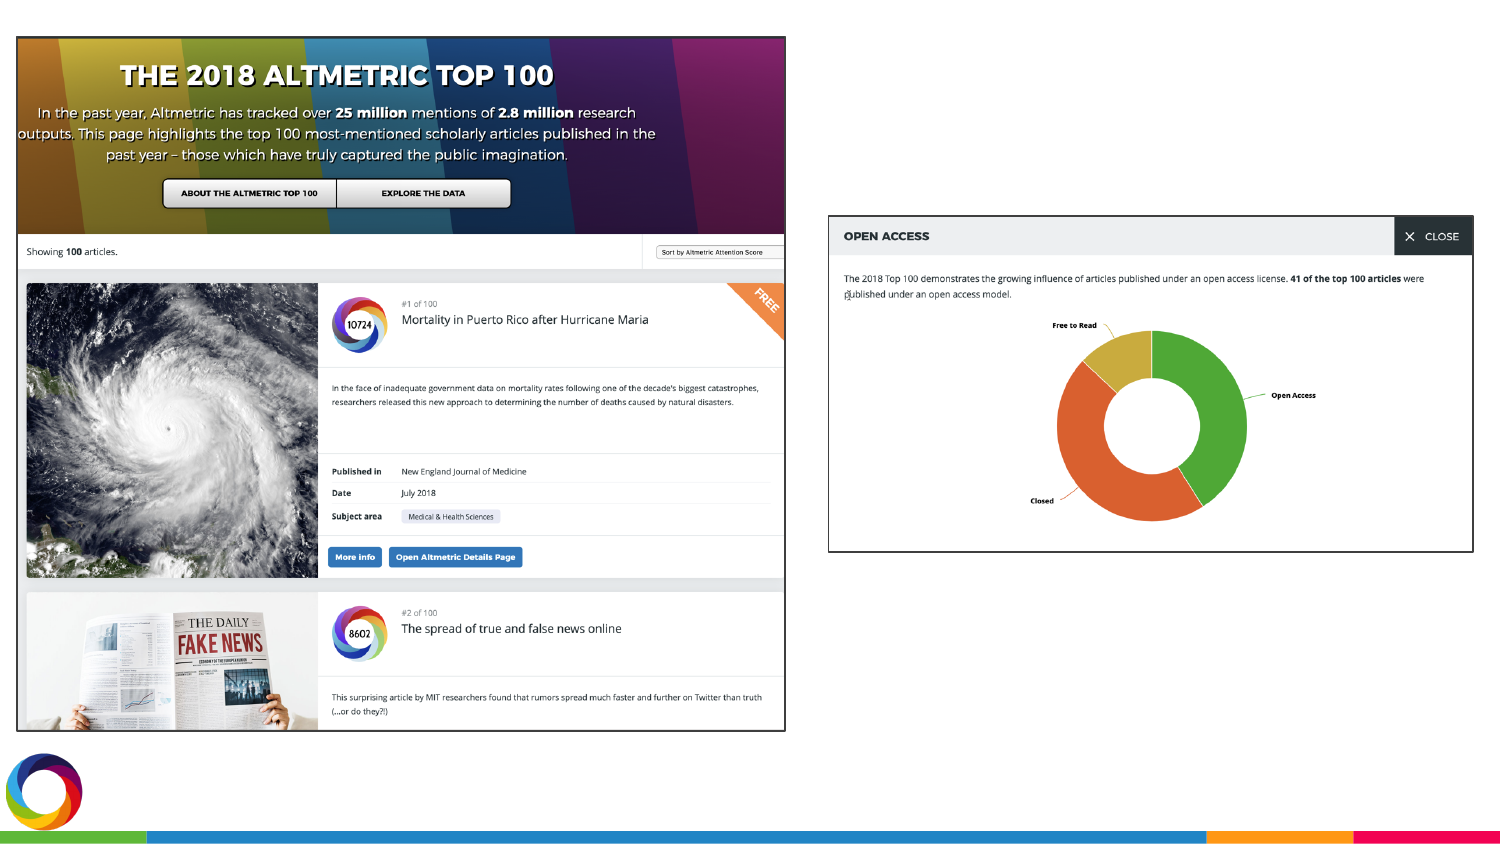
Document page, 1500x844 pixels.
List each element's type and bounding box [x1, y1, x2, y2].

picture [6, 753, 88, 831]
picture [17, 37, 785, 731]
picture [828, 216, 1473, 552]
